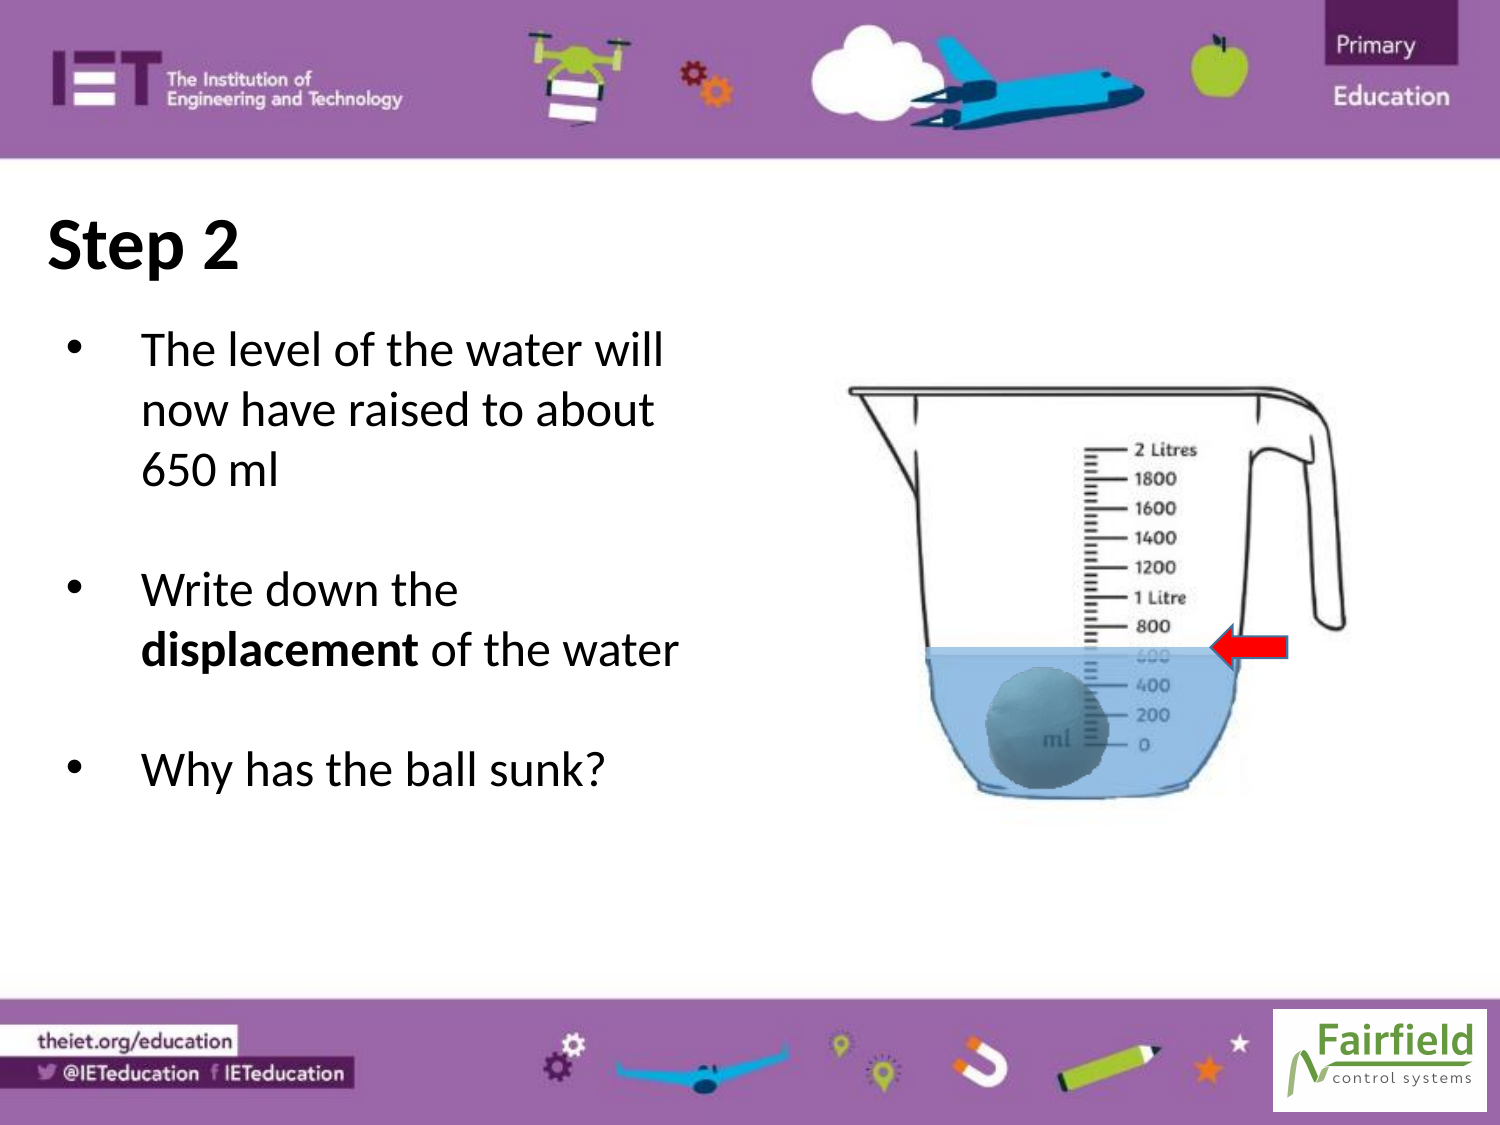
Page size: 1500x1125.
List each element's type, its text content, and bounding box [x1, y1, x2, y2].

text_box Step 2 [32, 197, 313, 310]
text_box The level of the water will now have raised to about 650 ml Write down the displacement of the water Why has the ball sunk? [51, 309, 750, 804]
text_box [807, 350, 1383, 854]
picture [0, 0, 1500, 1125]
